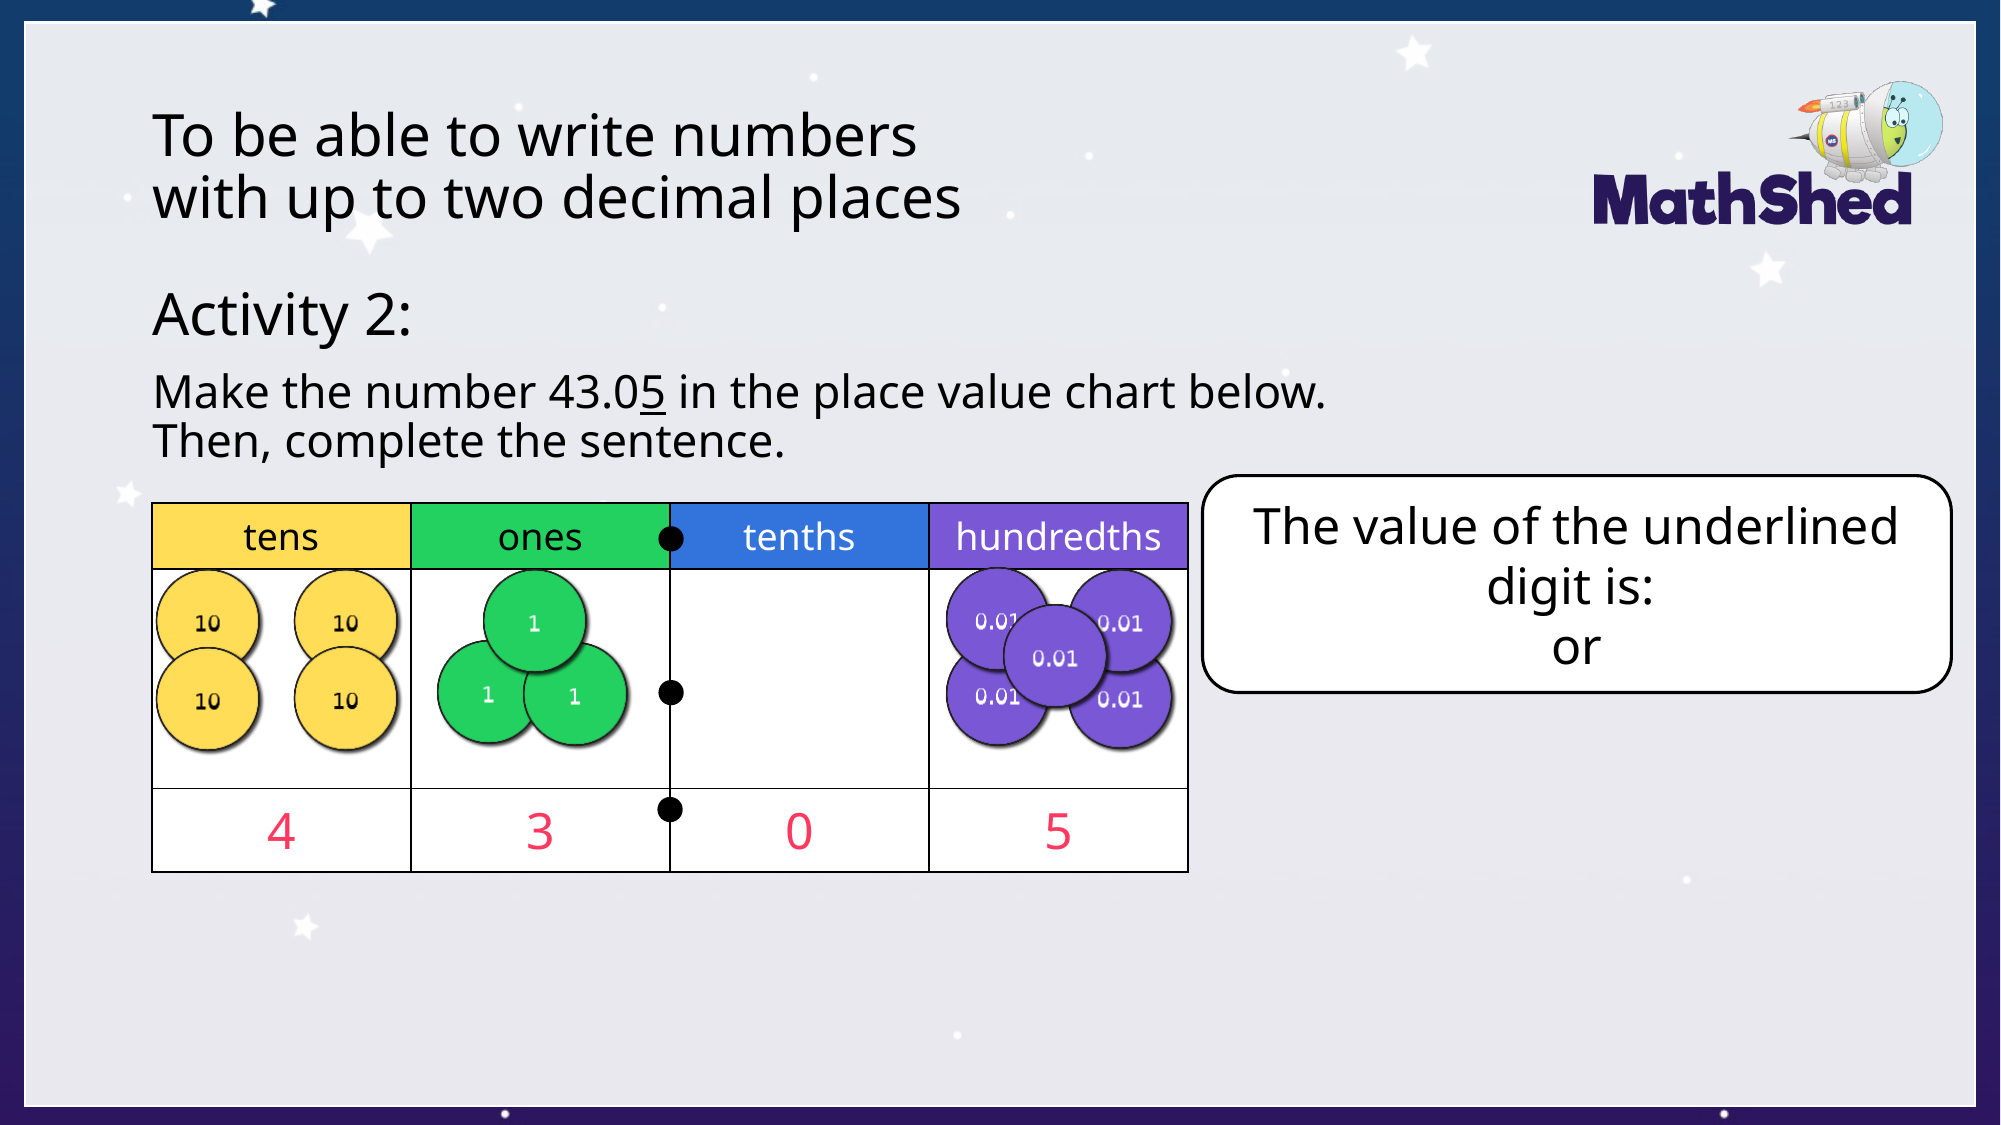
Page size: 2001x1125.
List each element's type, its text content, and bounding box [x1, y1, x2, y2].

table_cell [153, 570, 410, 788]
table_cell [412, 570, 669, 788]
list Activity 2: Make the number 43.05 in the place value chart below. Then, complete the sentence. [137, 277, 1863, 992]
table_cell 5 [930, 789, 1187, 871]
table_header tens [153, 504, 410, 568]
table_cell 0 [671, 789, 928, 871]
table_cell [671, 570, 928, 788]
table_header ones [412, 504, 669, 568]
table_cell [930, 570, 1187, 788]
title To be able to write numbers with up to two decimal places [137, 59, 1578, 277]
table_cell 3 [412, 789, 669, 871]
text_box [658, 679, 684, 706]
table_header tenths [671, 504, 928, 568]
text_box [658, 526, 684, 552]
text_box The value of the underlined digit is: or [1201, 474, 1953, 694]
picture [0, 0, 2001, 1125]
table_cell 4 [153, 789, 410, 871]
table_header hundredths [930, 504, 1187, 568]
text_box [657, 796, 683, 823]
